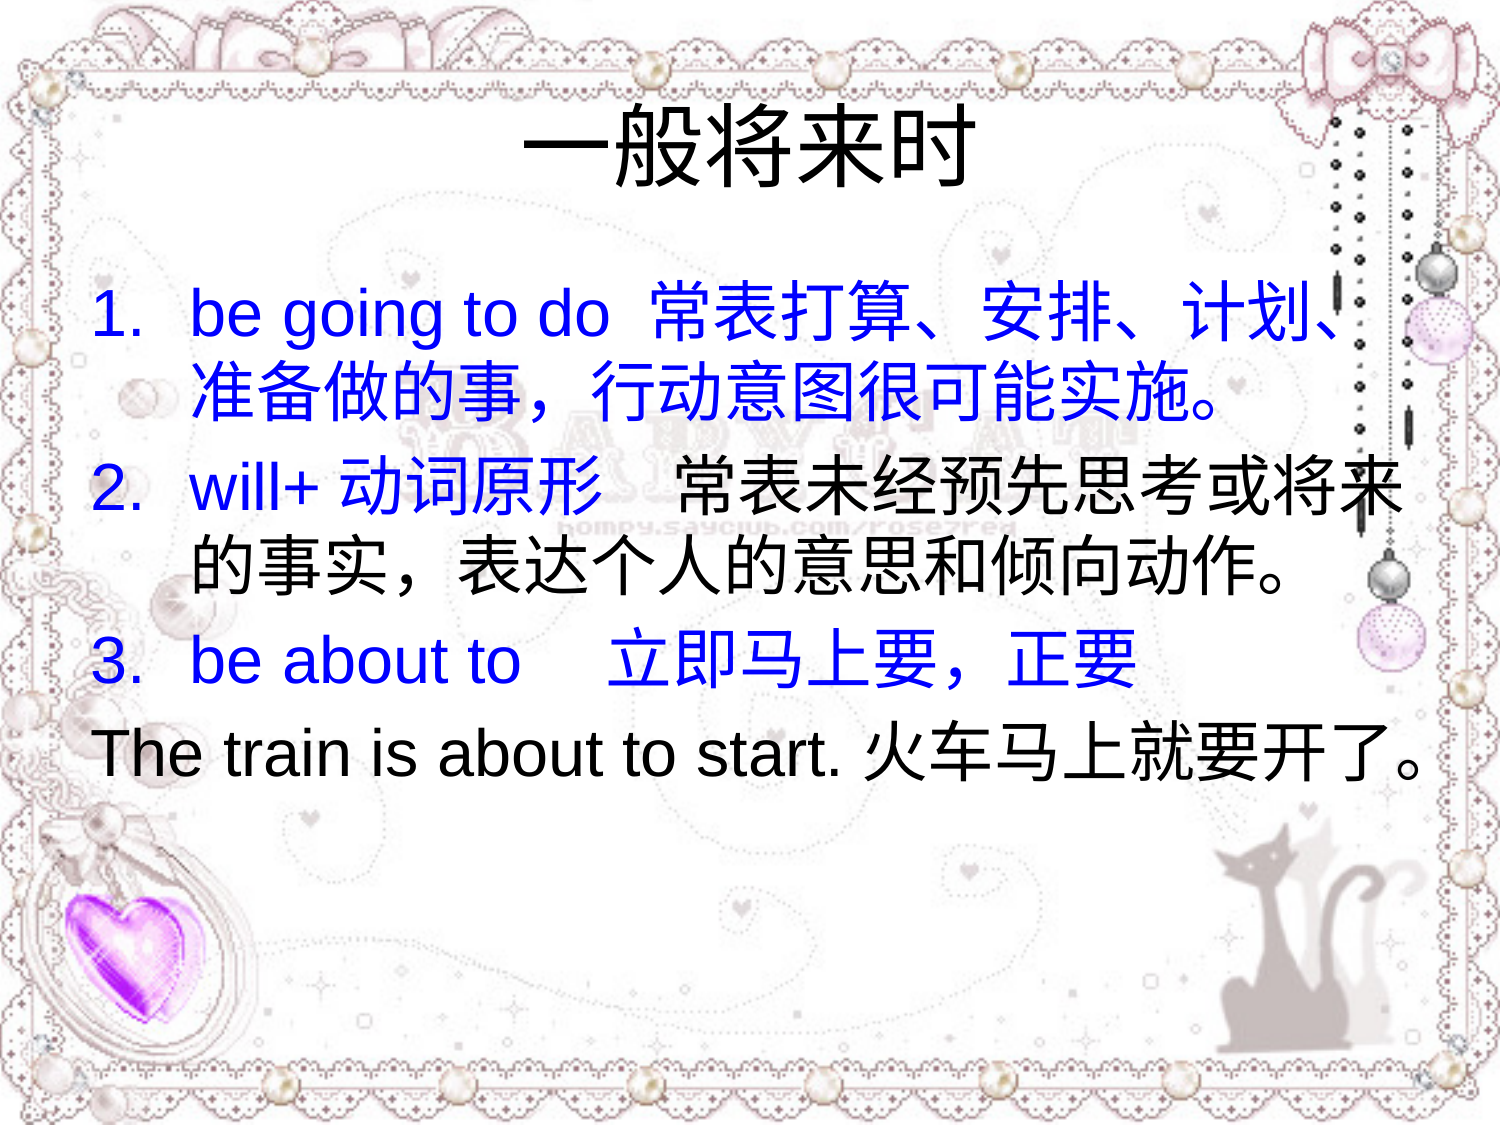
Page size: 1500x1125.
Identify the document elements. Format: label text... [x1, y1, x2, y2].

list be going to do 常表打算、安排、计划、准备做的事，行动意图很可能实施。 will+动词原形 常表未经预先思考或将来的事实，表达个人的意思和倾向动作。 be about to 立即马上要，正要 The train is about to start.火车马上就要开了。 [75, 262, 1425, 1005]
title 一般将来时 [75, 50, 1425, 238]
picture [0, 0, 1500, 1125]
